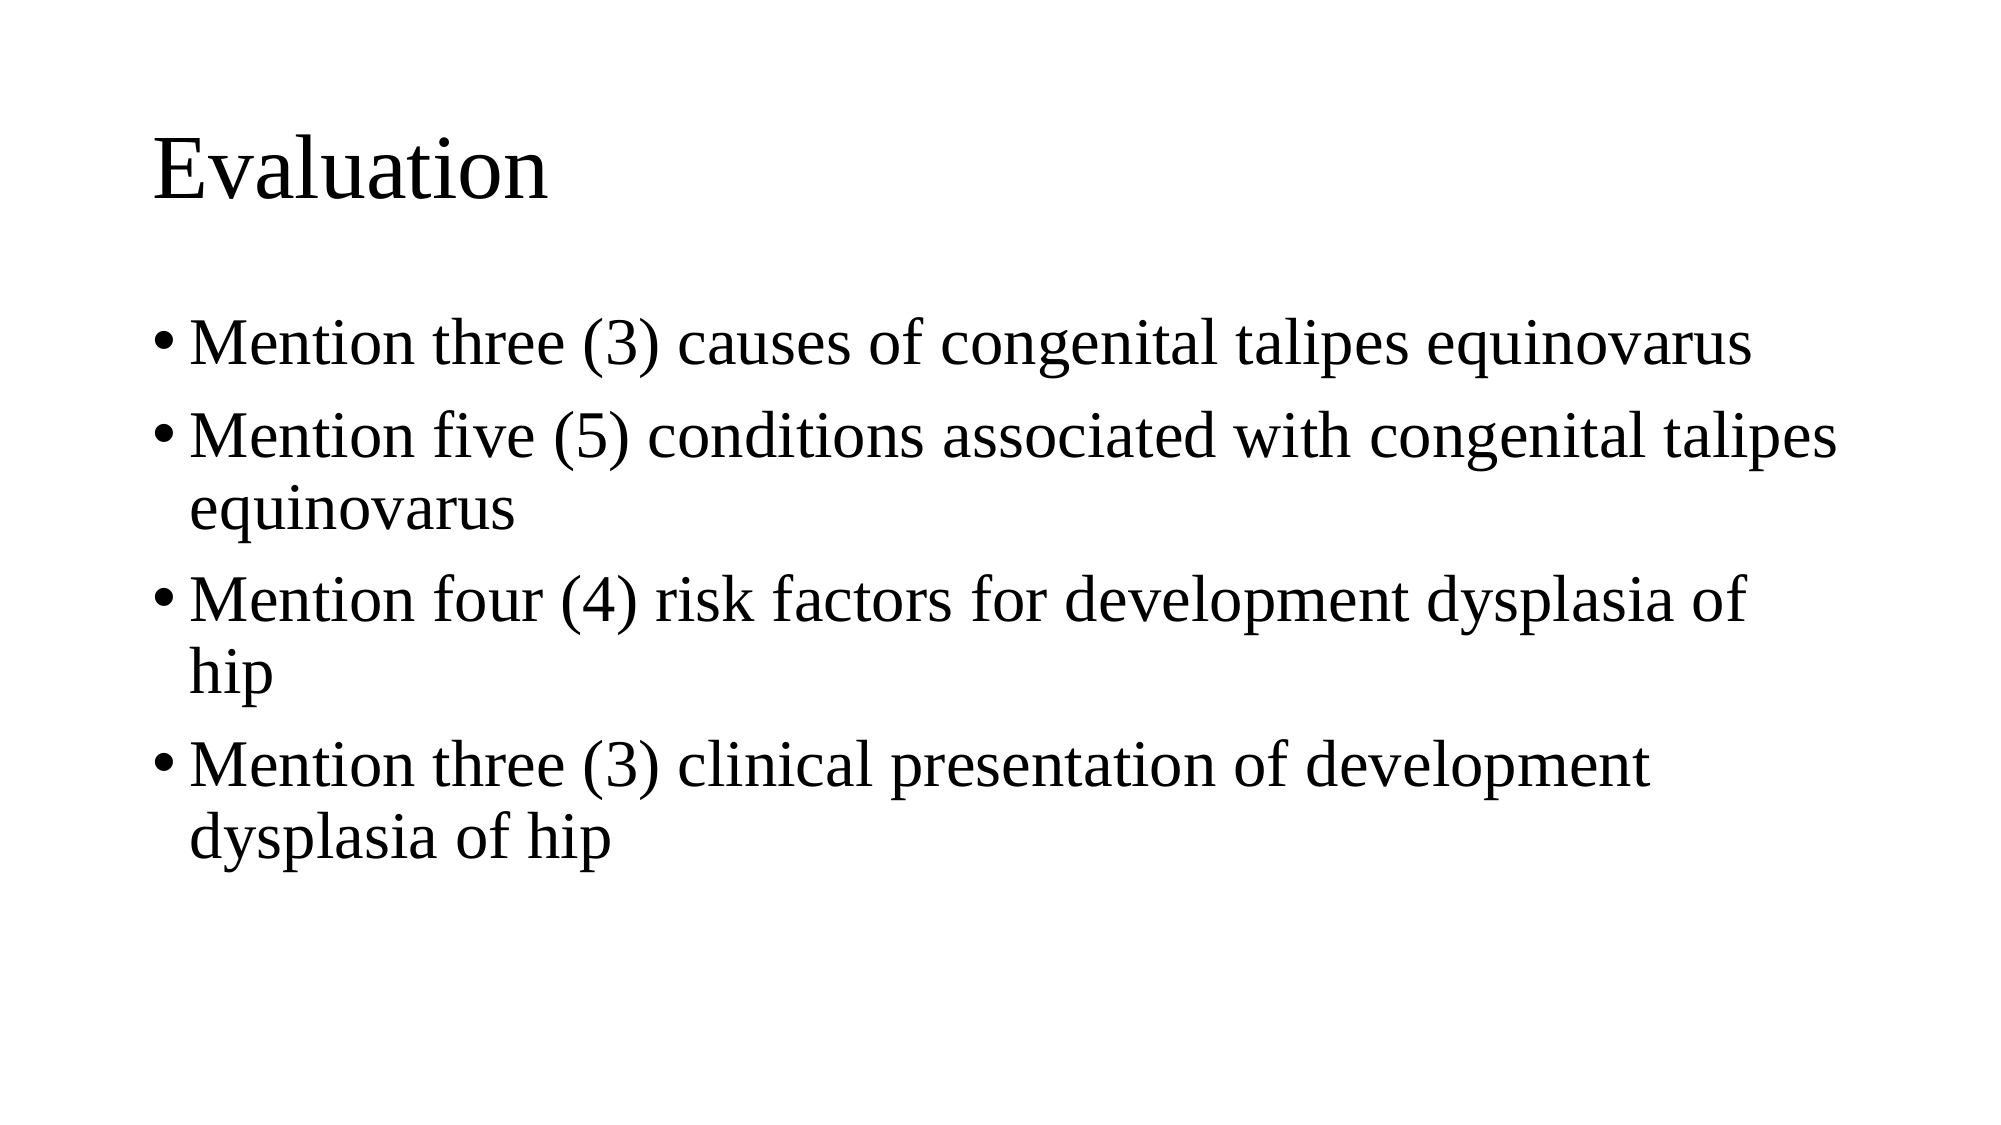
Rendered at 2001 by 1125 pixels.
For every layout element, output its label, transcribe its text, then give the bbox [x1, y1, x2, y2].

title Evaluation [137, 59, 1863, 278]
list Mention three (3) causes of congenital talipes equinovarus Mention five (5) conditions associated with congenital talipes equinovarus Mention four (4) risk factors for development dysplasia of hip Mention three (3) clinical presentation of development dysplasia of hip [137, 299, 1863, 1014]
